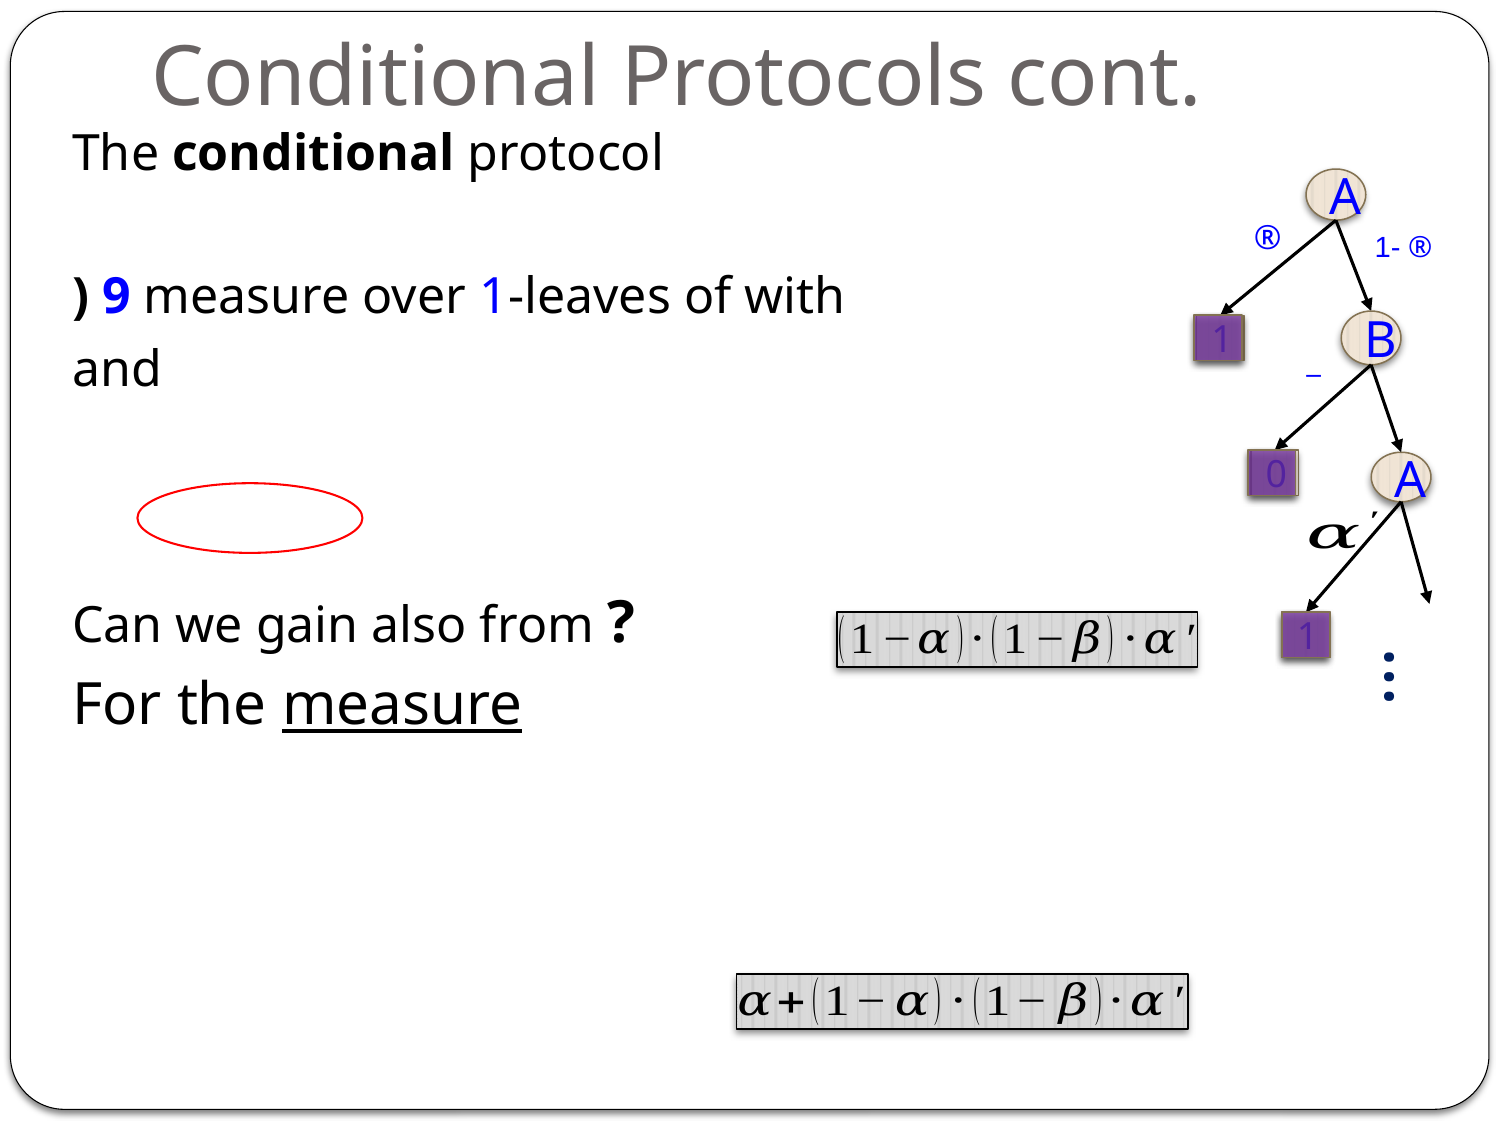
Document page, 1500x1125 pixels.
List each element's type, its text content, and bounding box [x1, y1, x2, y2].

title Conditional Protocols cont. [136, 0, 1412, 138]
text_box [1281, 451, 1469, 756]
text_box [136, 482, 364, 554]
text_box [1196, 168, 1451, 361]
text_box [1250, 310, 1402, 496]
